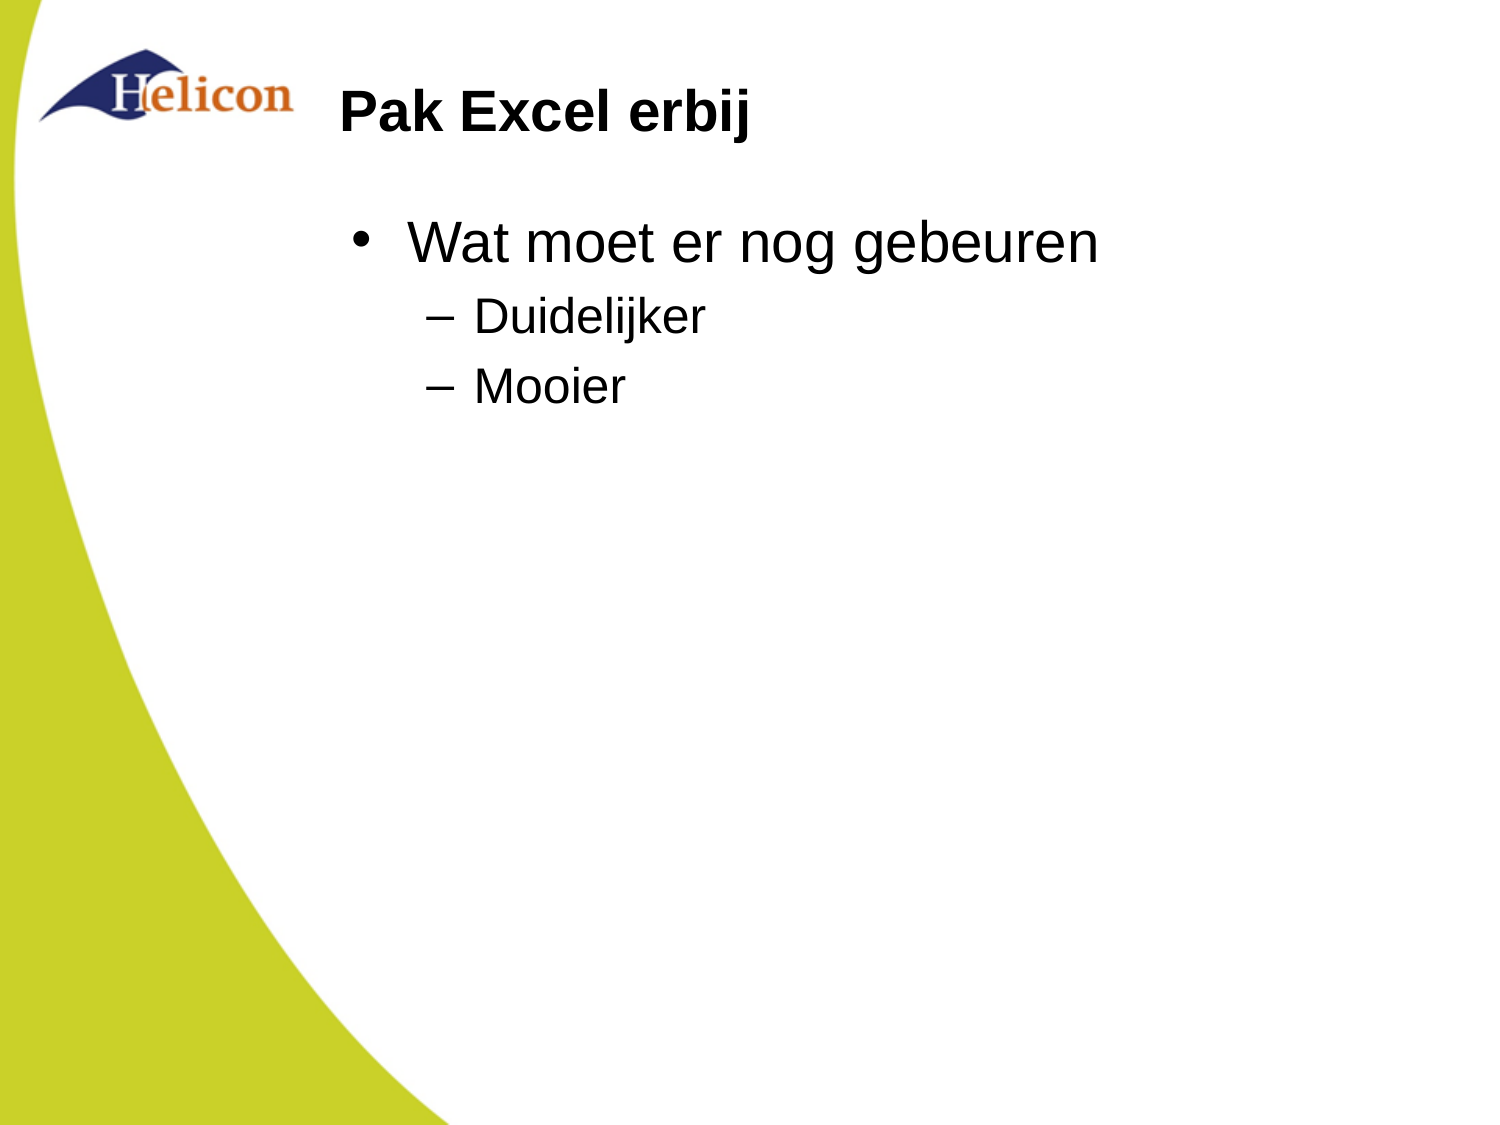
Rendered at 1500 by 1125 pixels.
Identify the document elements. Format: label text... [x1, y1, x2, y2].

picture [0, 0, 1500, 1125]
title Pak Excel erbij [324, 54, 1415, 161]
list Wat moet er nog gebeuren Duidelijker Mooier [336, 196, 1425, 1005]
